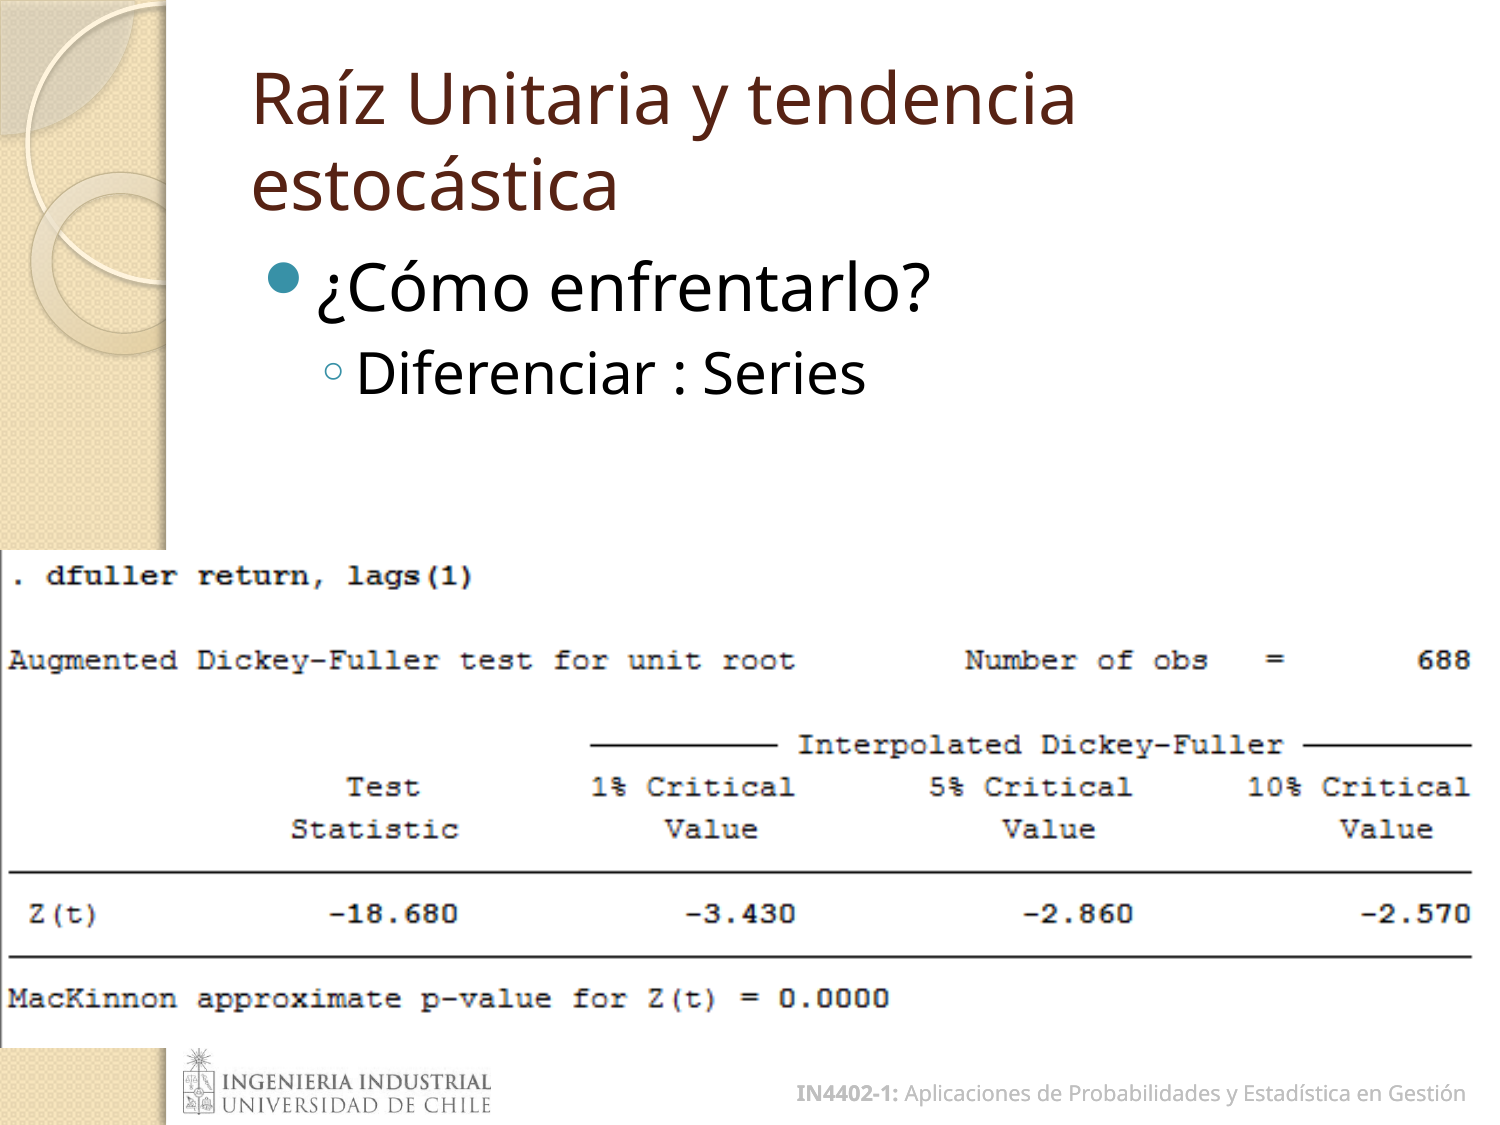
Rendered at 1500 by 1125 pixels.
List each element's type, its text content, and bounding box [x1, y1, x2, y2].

title Raíz Unitaria y tendencia estocástica [235, 45, 1466, 233]
text_box IN4402-1: Aplicaciones de Probabilidades y Estadística en Gestión [750, 1072, 1483, 1114]
picture [0, 550, 1500, 1115]
